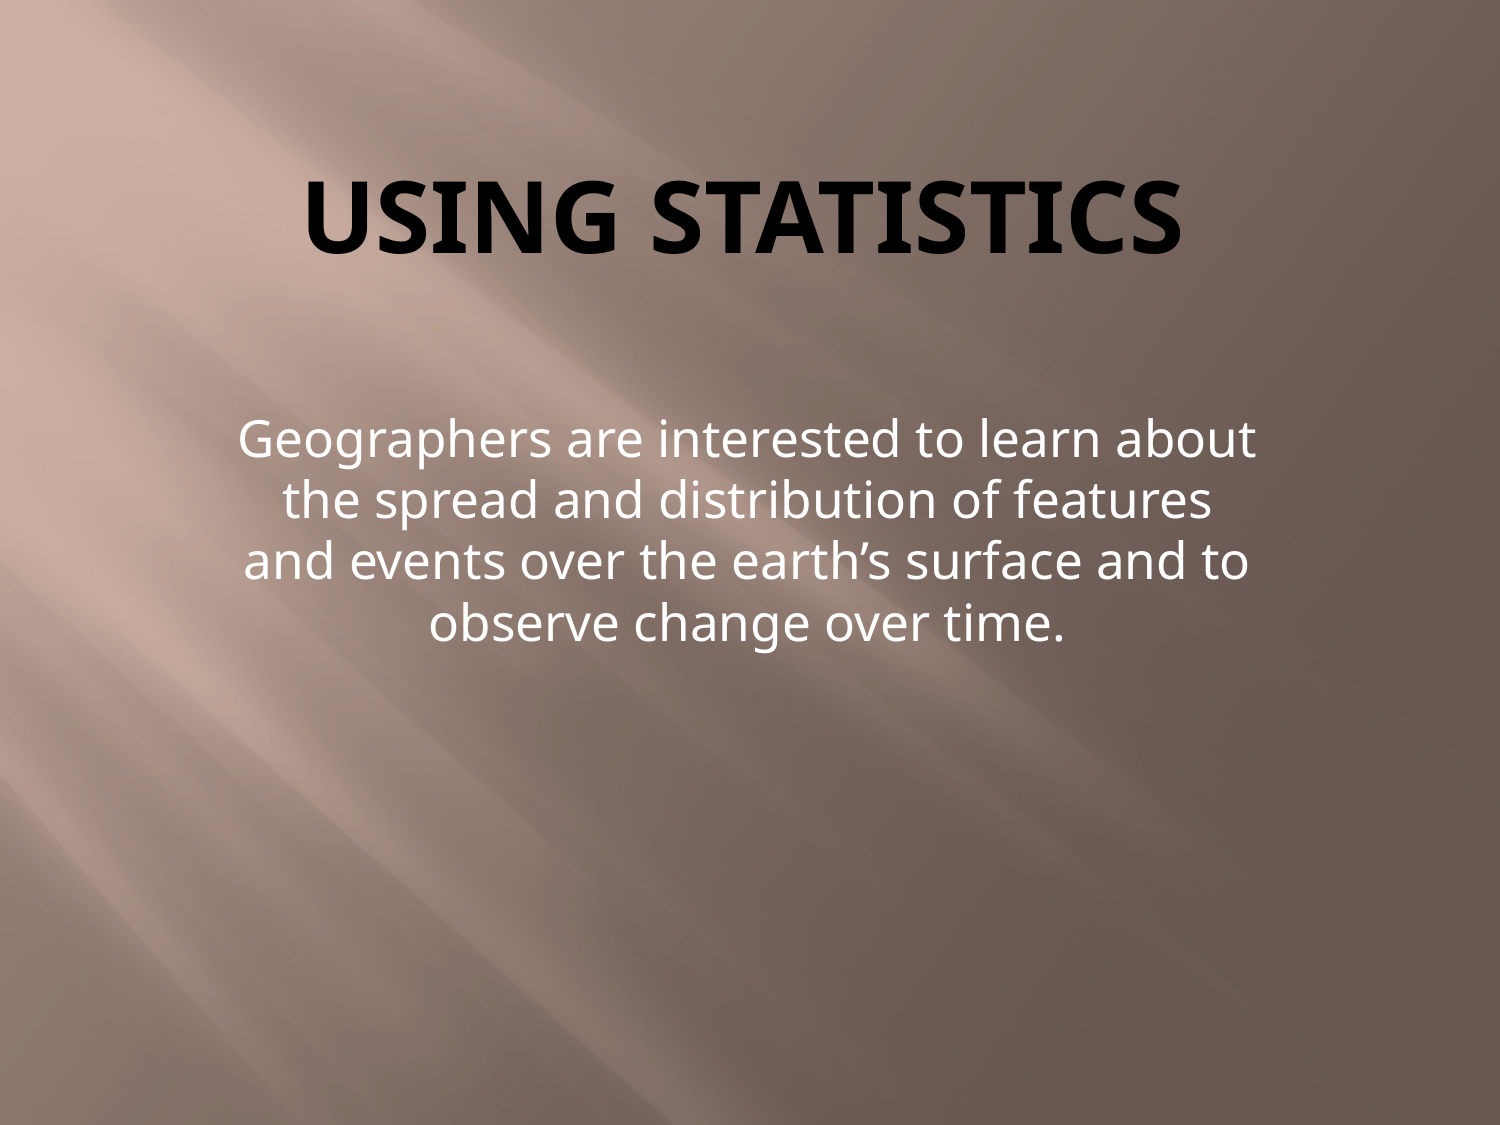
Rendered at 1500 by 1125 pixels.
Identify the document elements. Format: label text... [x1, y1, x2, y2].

subtitle Geographers are interested to learn about the spread and distribution of features and events over the earth’s surface and to observe change over time. [222, 398, 1273, 686]
title Using Statistics [105, 152, 1381, 394]
